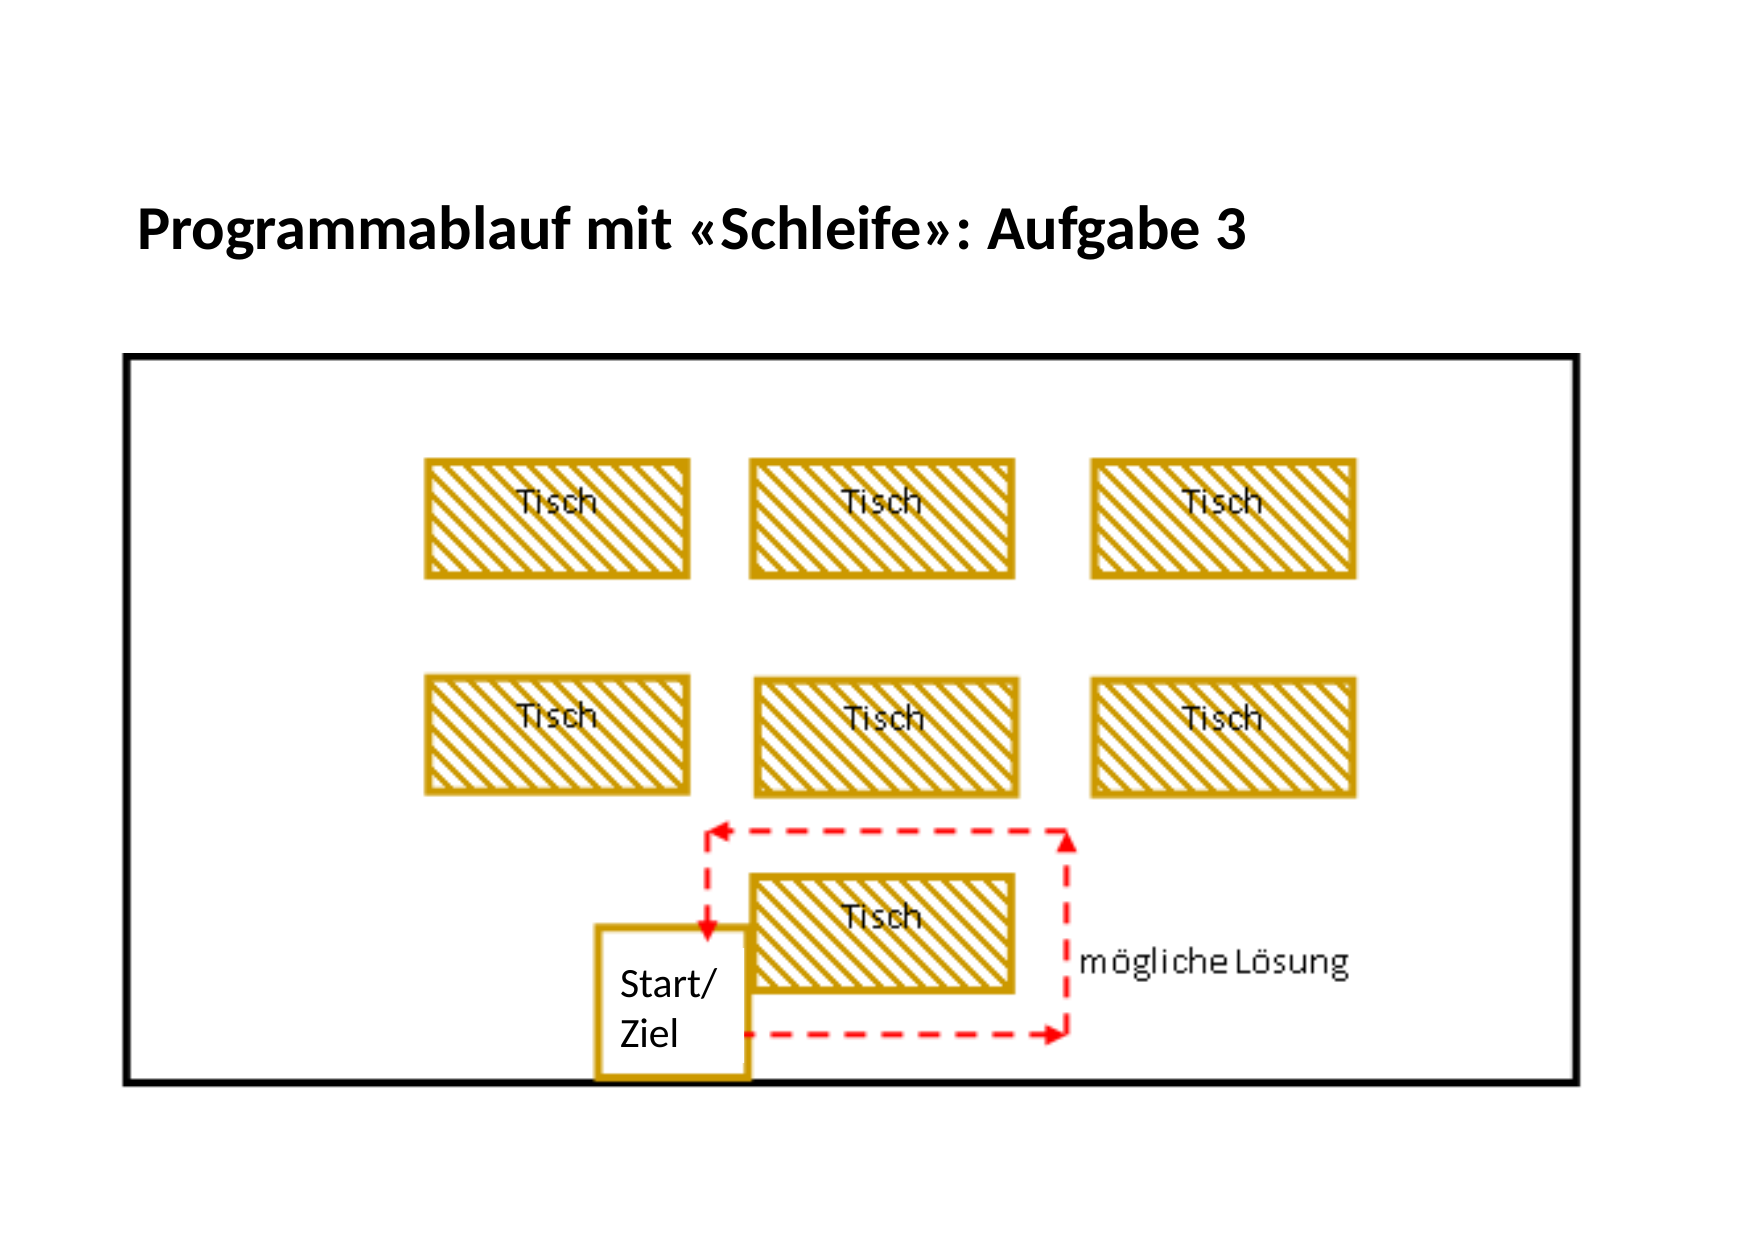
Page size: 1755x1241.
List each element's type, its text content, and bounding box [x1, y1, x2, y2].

title Programmablauf mit «Schleife»: Aufgabe 3 [122, 179, 1504, 308]
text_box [120, 353, 1584, 1093]
